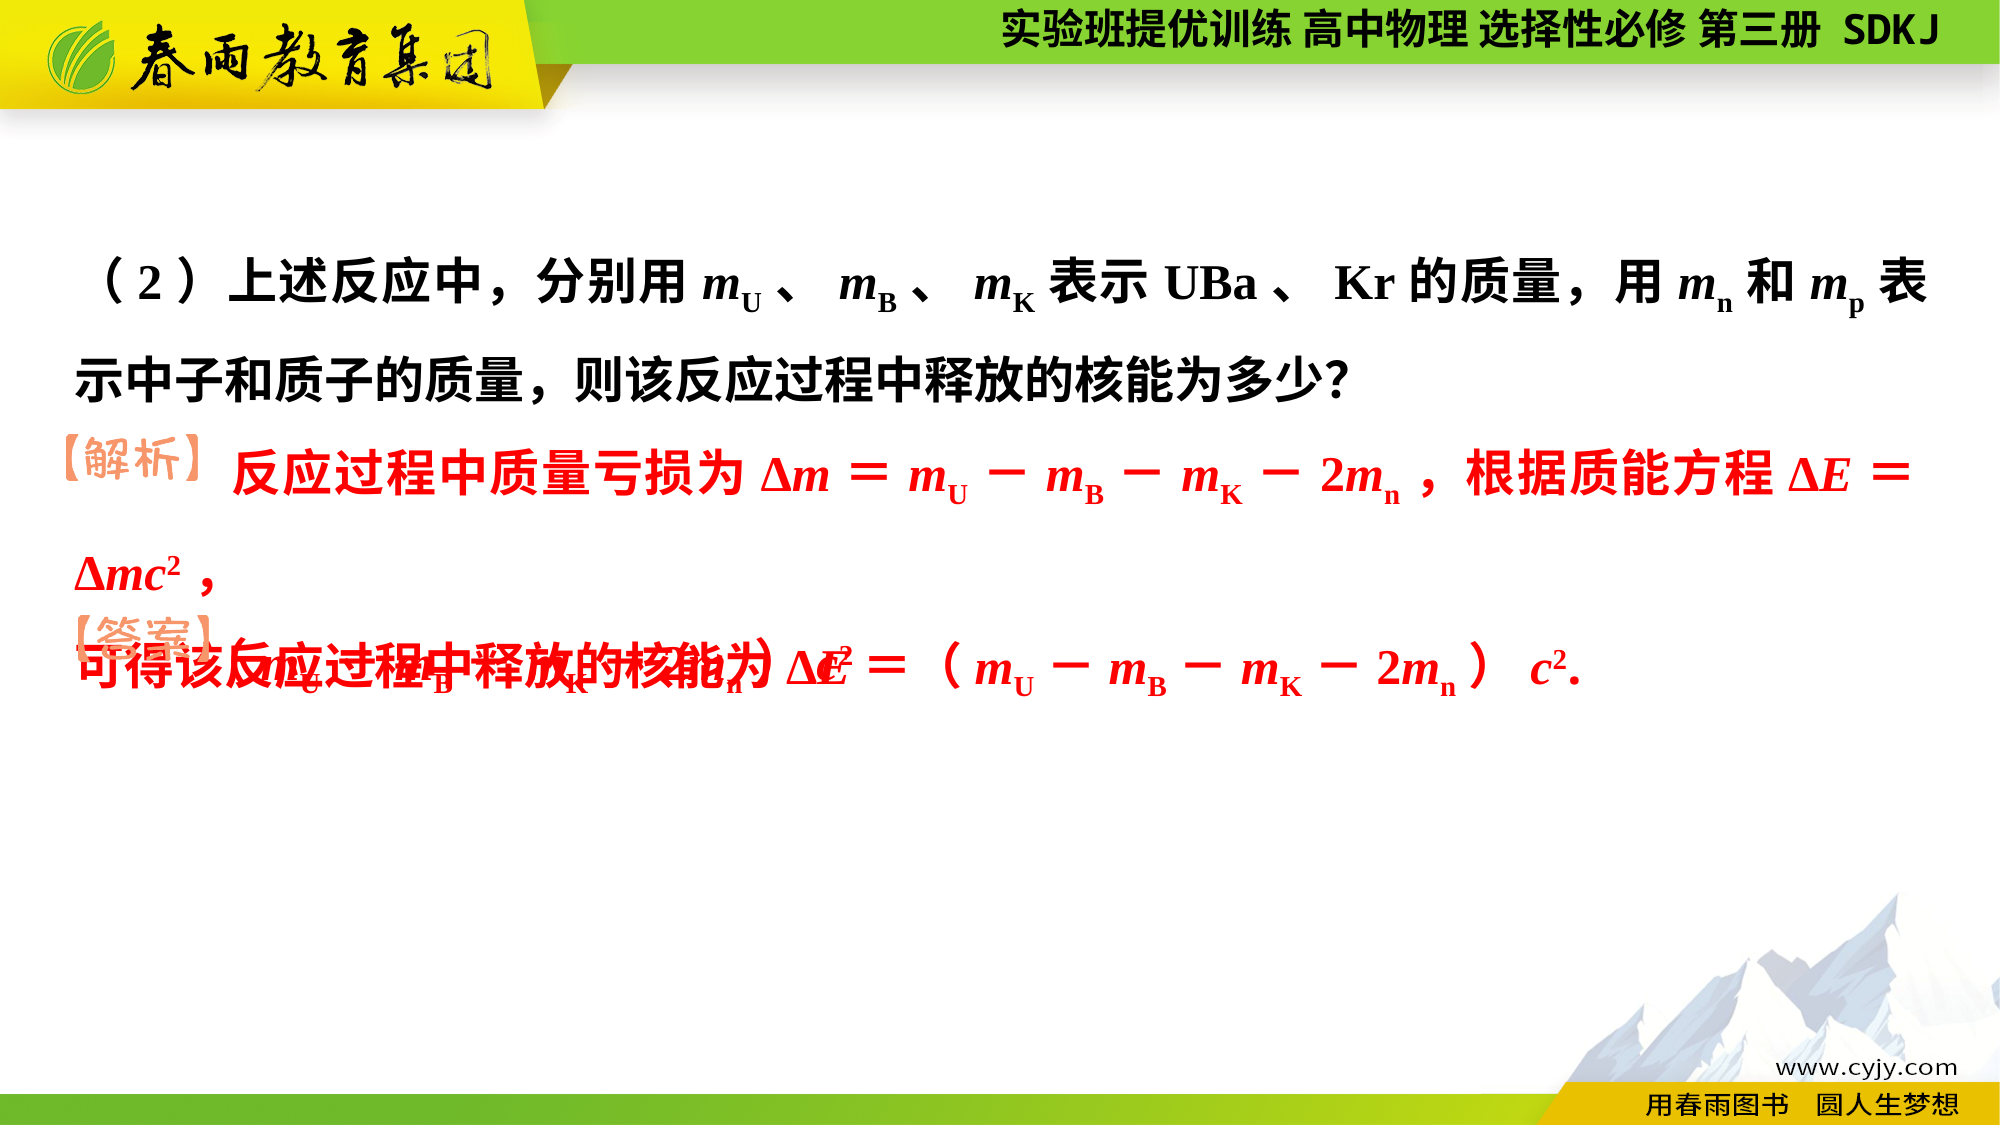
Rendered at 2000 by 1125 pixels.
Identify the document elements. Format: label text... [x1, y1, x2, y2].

picture [0, 0, 2000, 1125]
text_box （mU－mB－mK－2mn）c2 [59, 589, 1944, 707]
text_box 反应过程中质量亏损为Δm＝mU－mB－mK－2mn，根据质能方程ΔE＝Δmc2， 可得该反应过程中释放的核能为ΔE＝（mU－mB－mK－2mn）c2. [59, 400, 1944, 589]
